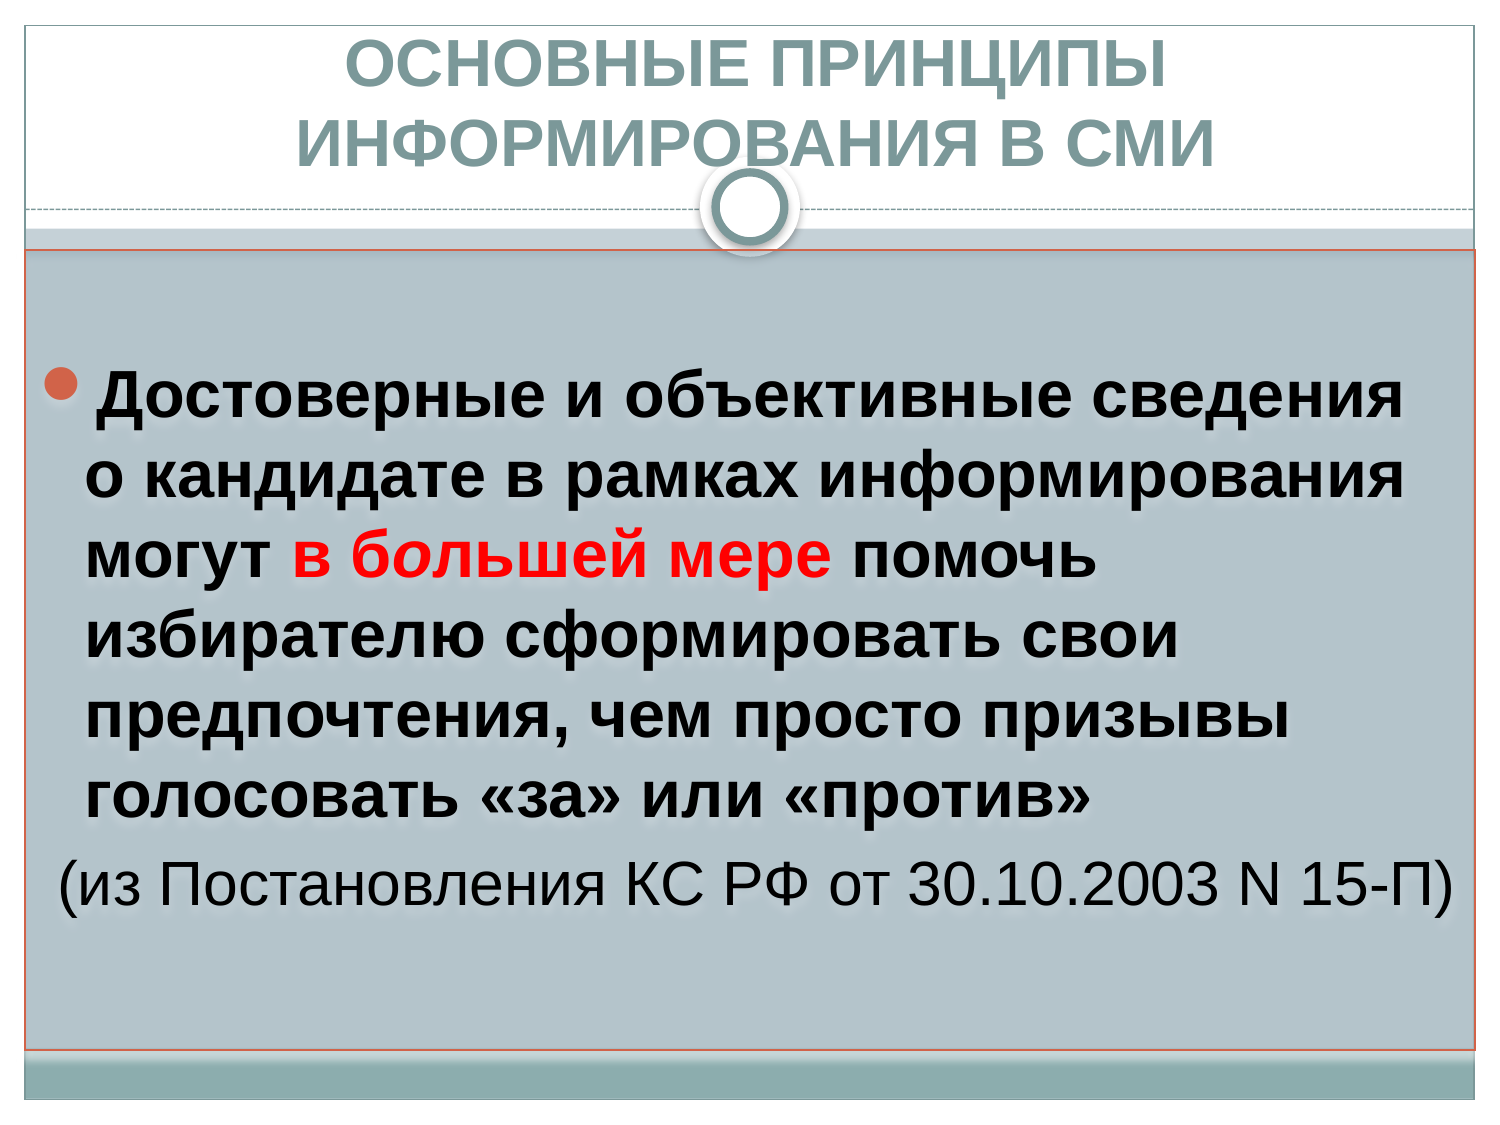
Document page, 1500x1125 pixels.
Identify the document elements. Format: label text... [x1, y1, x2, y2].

title ОСНОВНЫЕ ПРИНЦИПЫ ИНФОРМИРОВАНИЯ В СМИ [49, 112, 1463, 188]
list Достоверные и объективные сведения о кандидате в рамках информирования могут в большей мере помочь избирателю сформировать свои предпочтения, чем просто призывы голосовать «за» или «против» (из Постановления КС РФ от 30.10.2003 N 15-П) [24, 249, 1476, 1051]
